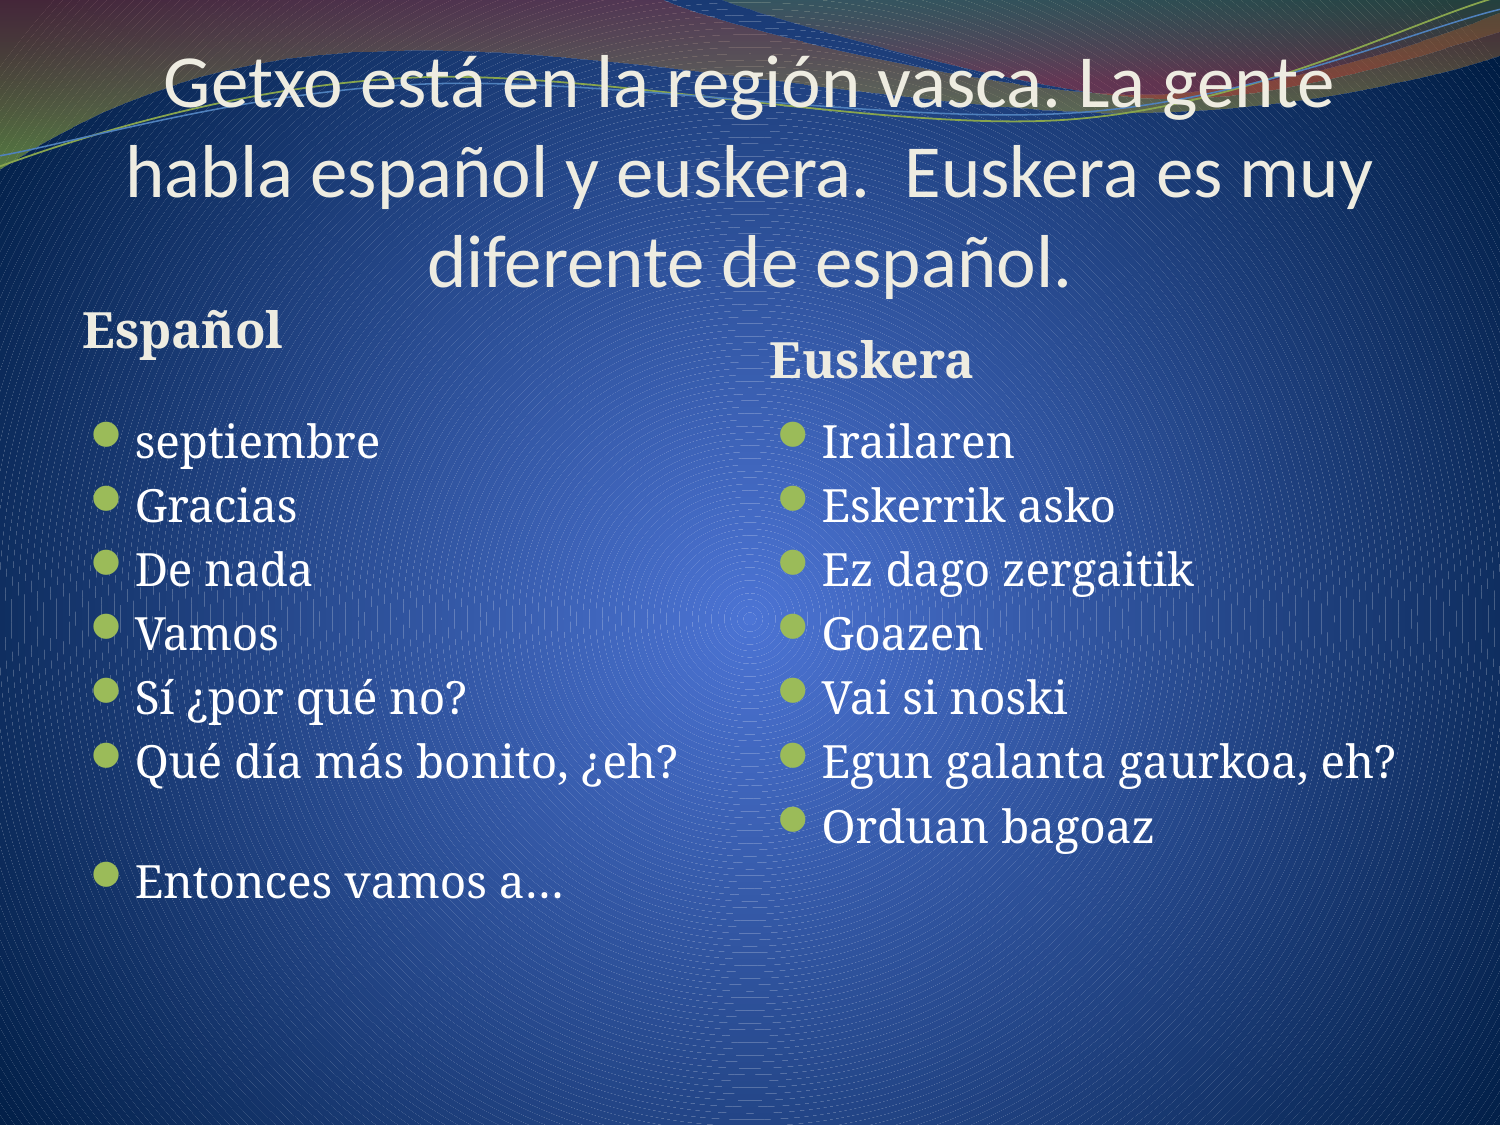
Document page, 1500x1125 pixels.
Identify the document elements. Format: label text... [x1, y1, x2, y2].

list septiembre Gracias De nada Vamos Sí ¿por qué no? Qué día más bonito, ¿eh? Entonces vamos a… [75, 412, 738, 1044]
title Getxo está en la región vasca. La gente habla español y euskera. Euskera es muy diferente de español. [75, 115, 1425, 303]
list Euskera [761, 305, 1425, 412]
list Español [75, 304, 738, 412]
list Irailaren Eskerrik asko Ez dago zergaitik Goazen Vai si noski Egun galanta gaurkoa, eh? Orduan bagoaz [761, 412, 1425, 1044]
